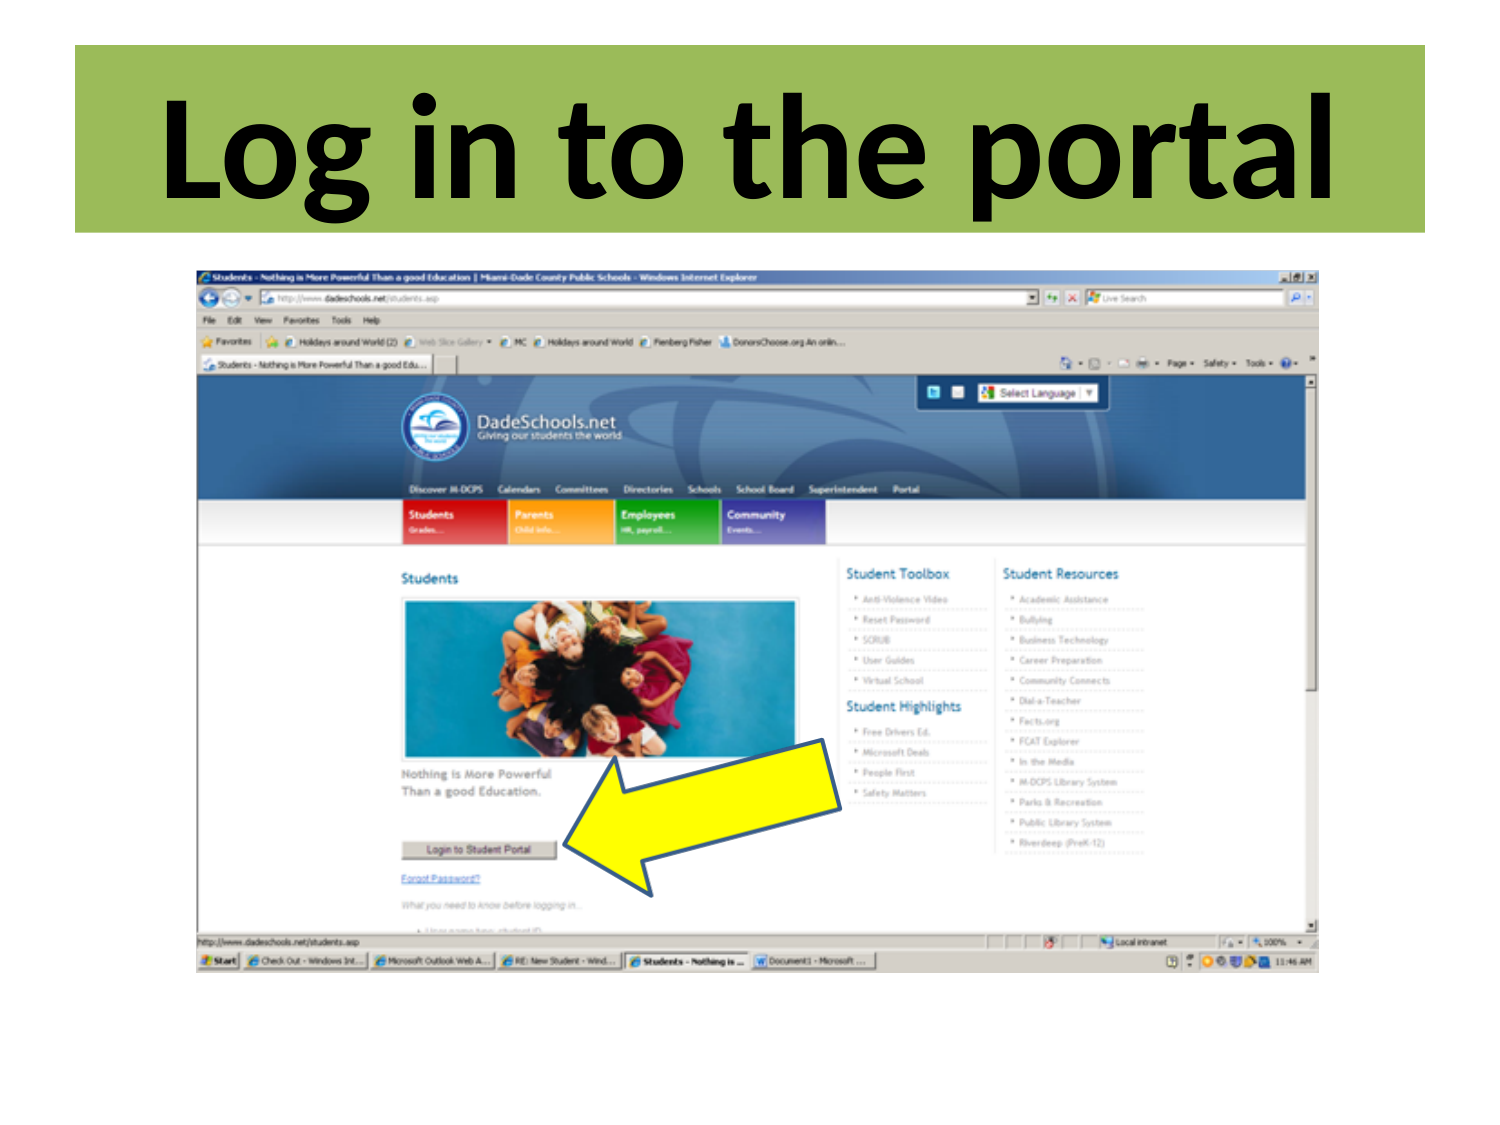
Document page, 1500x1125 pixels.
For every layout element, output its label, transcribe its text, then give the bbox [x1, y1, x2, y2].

title Log in to the portal [75, 45, 1425, 233]
picture [195, 269, 1320, 973]
